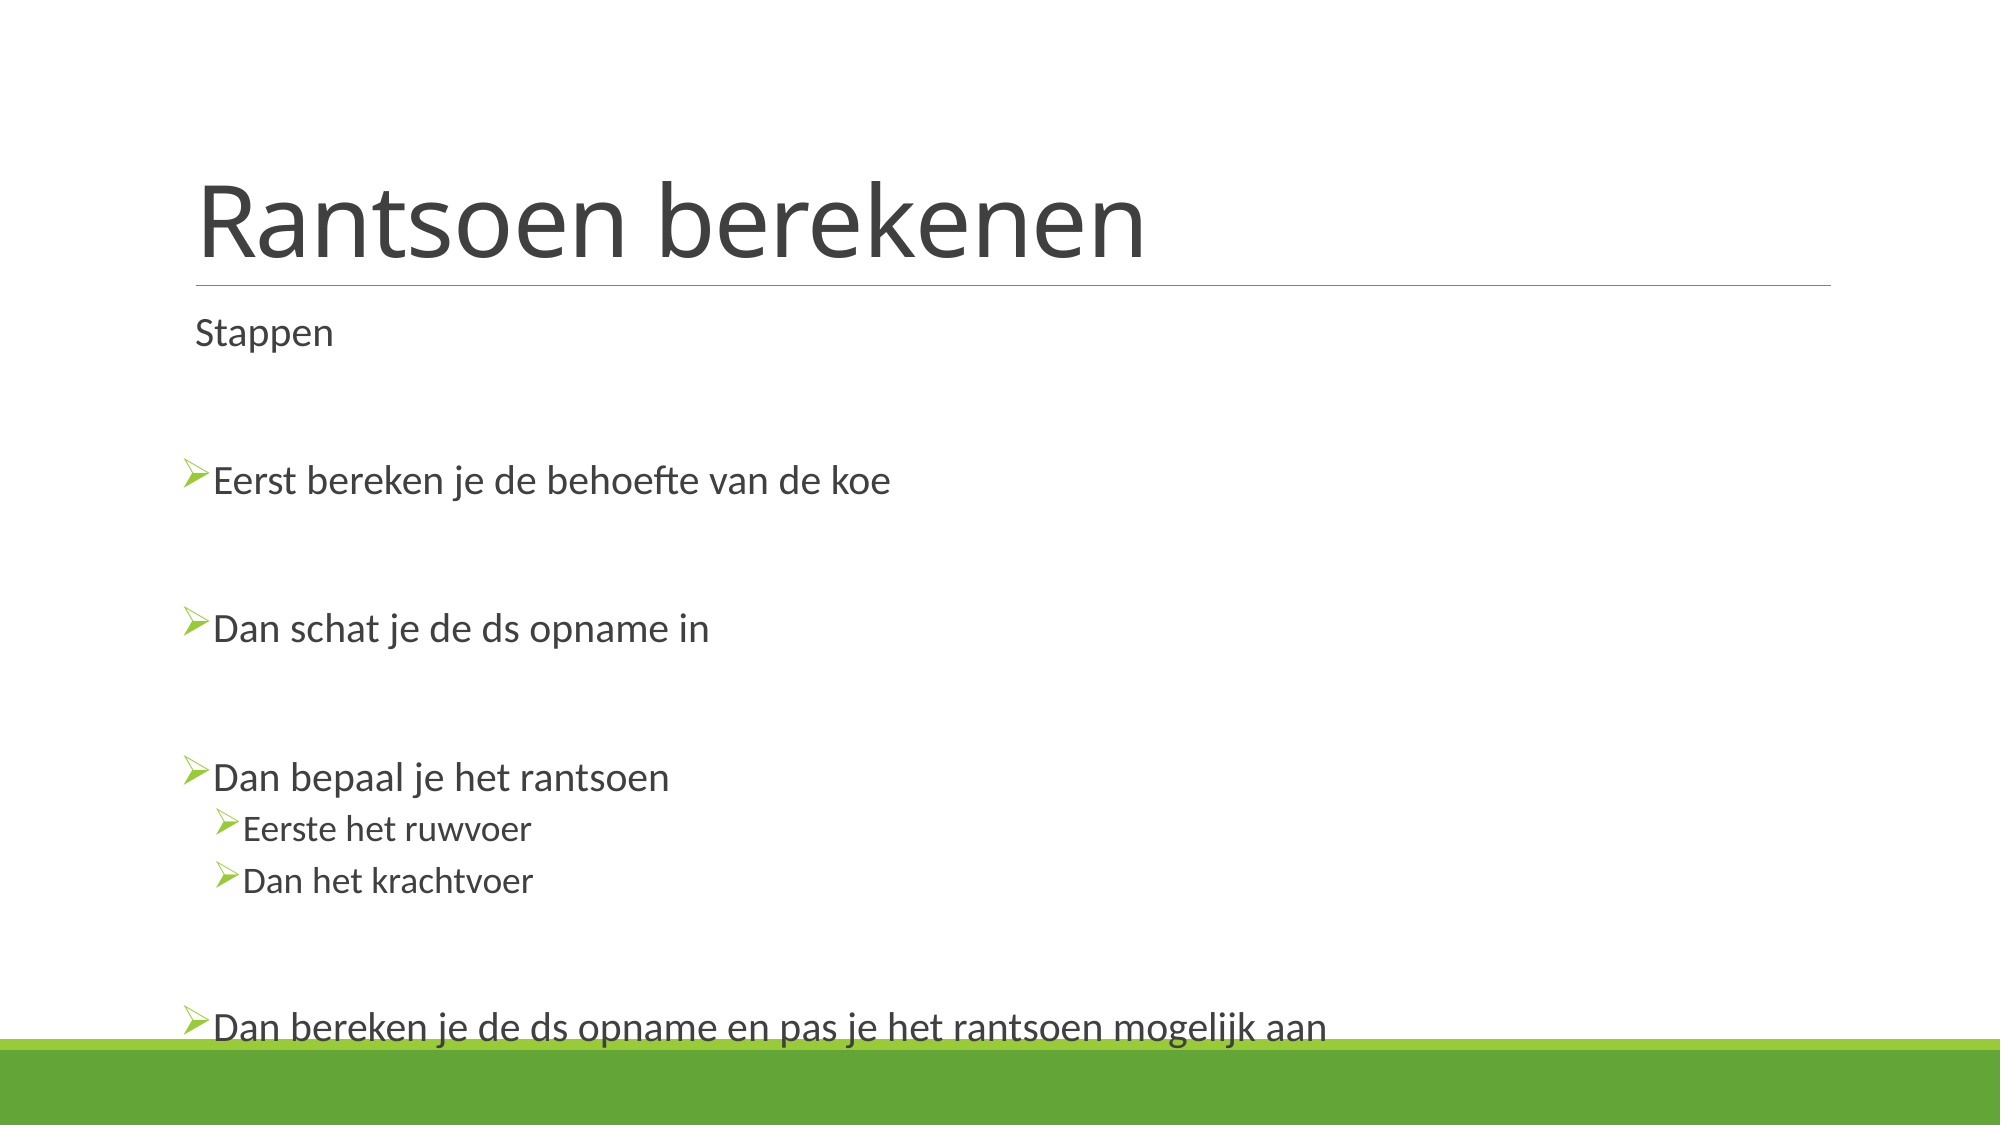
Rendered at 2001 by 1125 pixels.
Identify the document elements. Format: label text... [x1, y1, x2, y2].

list Stappen Eerst bereken je de behoefte van de koe Dan schat je de ds opname in Dan bepaal je het rantsoen Eerste het ruwvoer Dan het krachtvoer Dan bereken je de ds opname en pas je het rantsoen mogelijk aan [180, 302, 1830, 1055]
title Rantsoen berekenen [180, 47, 1830, 285]
